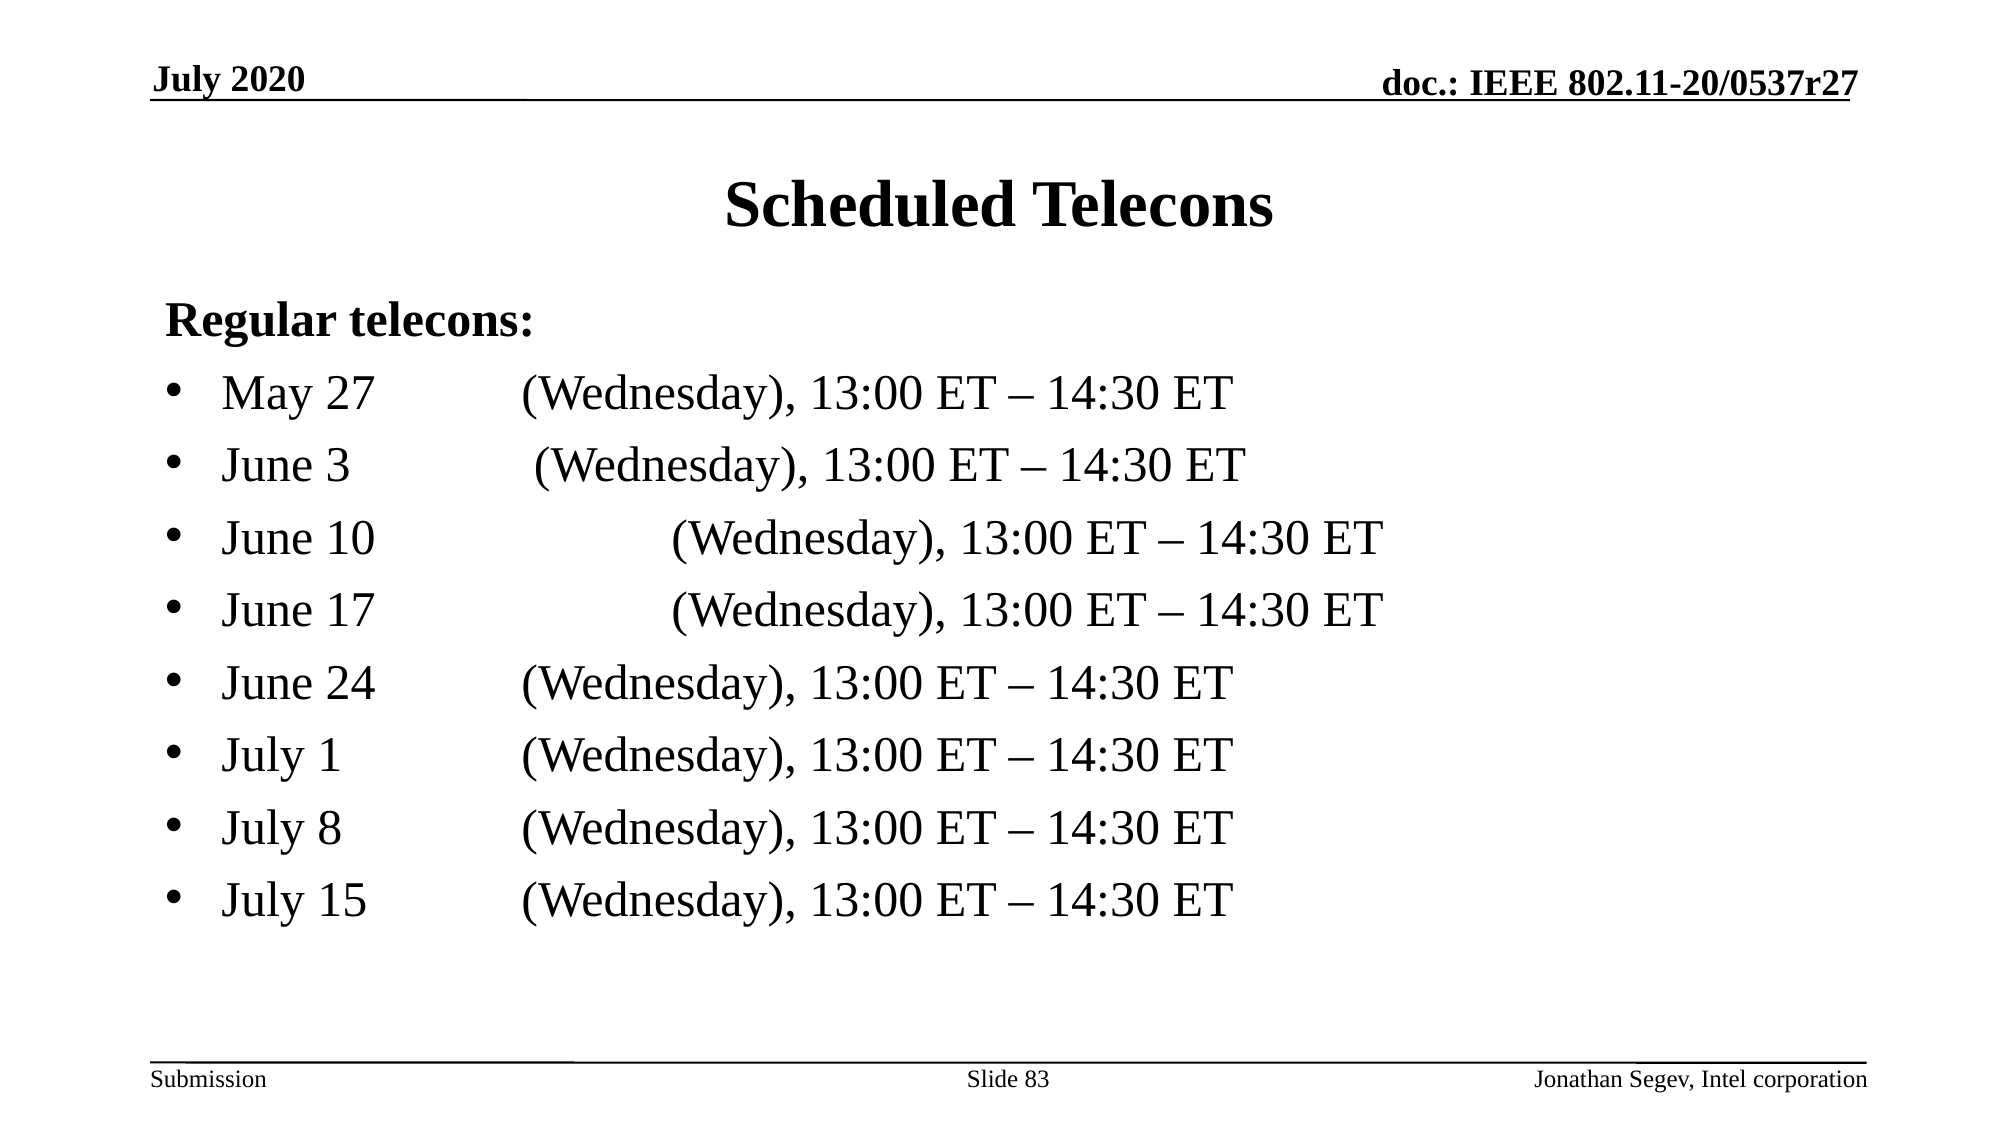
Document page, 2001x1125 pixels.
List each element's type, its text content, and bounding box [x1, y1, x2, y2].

footer Jonathan Segev, Intel corporation [1171, 1061, 1869, 1093]
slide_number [152, 54, 563, 100]
list Regular telecons: May 27 (Wednesday), 13:00 ET – 14:30 ET June 3 (Wednesday), 13:00 ET – 14:30 ET June 10 (Wednesday), 13:00 ET – 14:30 ET June 17 (Wednesday), 13:00 ET – 14:30 ET June 24 (Wednesday), 13:00 ET – 14:30 ET July 1 (Wednesday), 13:00 ET – 14:30 ET July 8 (Wednesday), 13:00 ET – 14:30 ET July 15 (Wednesday), 13:00 ET – 14:30 ET [149, 278, 1850, 670]
slide_number Slide 83 [950, 1061, 1067, 1123]
title Scheduled Telecons [149, 112, 1850, 278]
